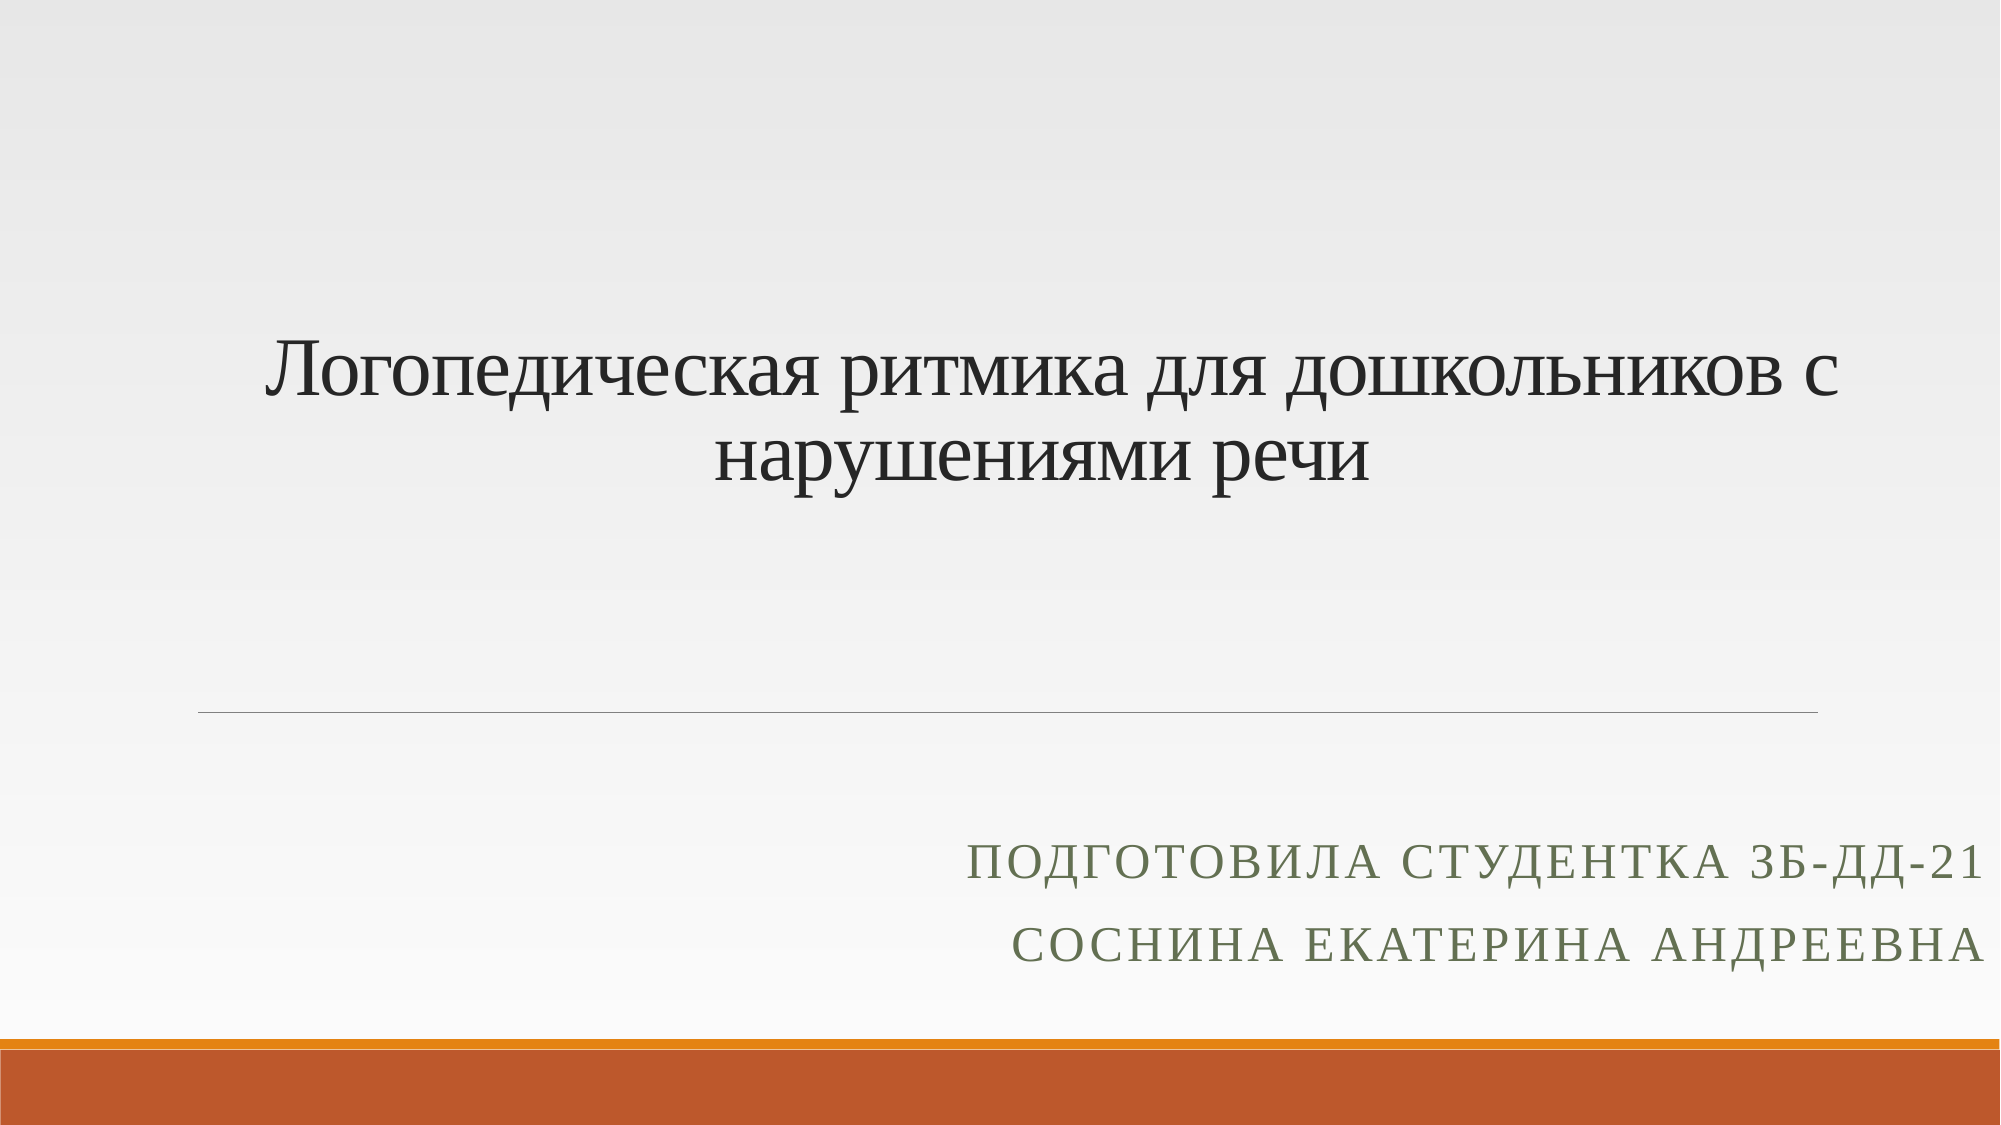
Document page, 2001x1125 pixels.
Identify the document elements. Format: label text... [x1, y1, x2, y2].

subtitle Подготовила студентка ЗБ-ДД-21 Соснина екатерина андреевна [881, 828, 2000, 1045]
title Логопедическая ритмика для дошкольников с нарушениями речи [228, 158, 1878, 506]
